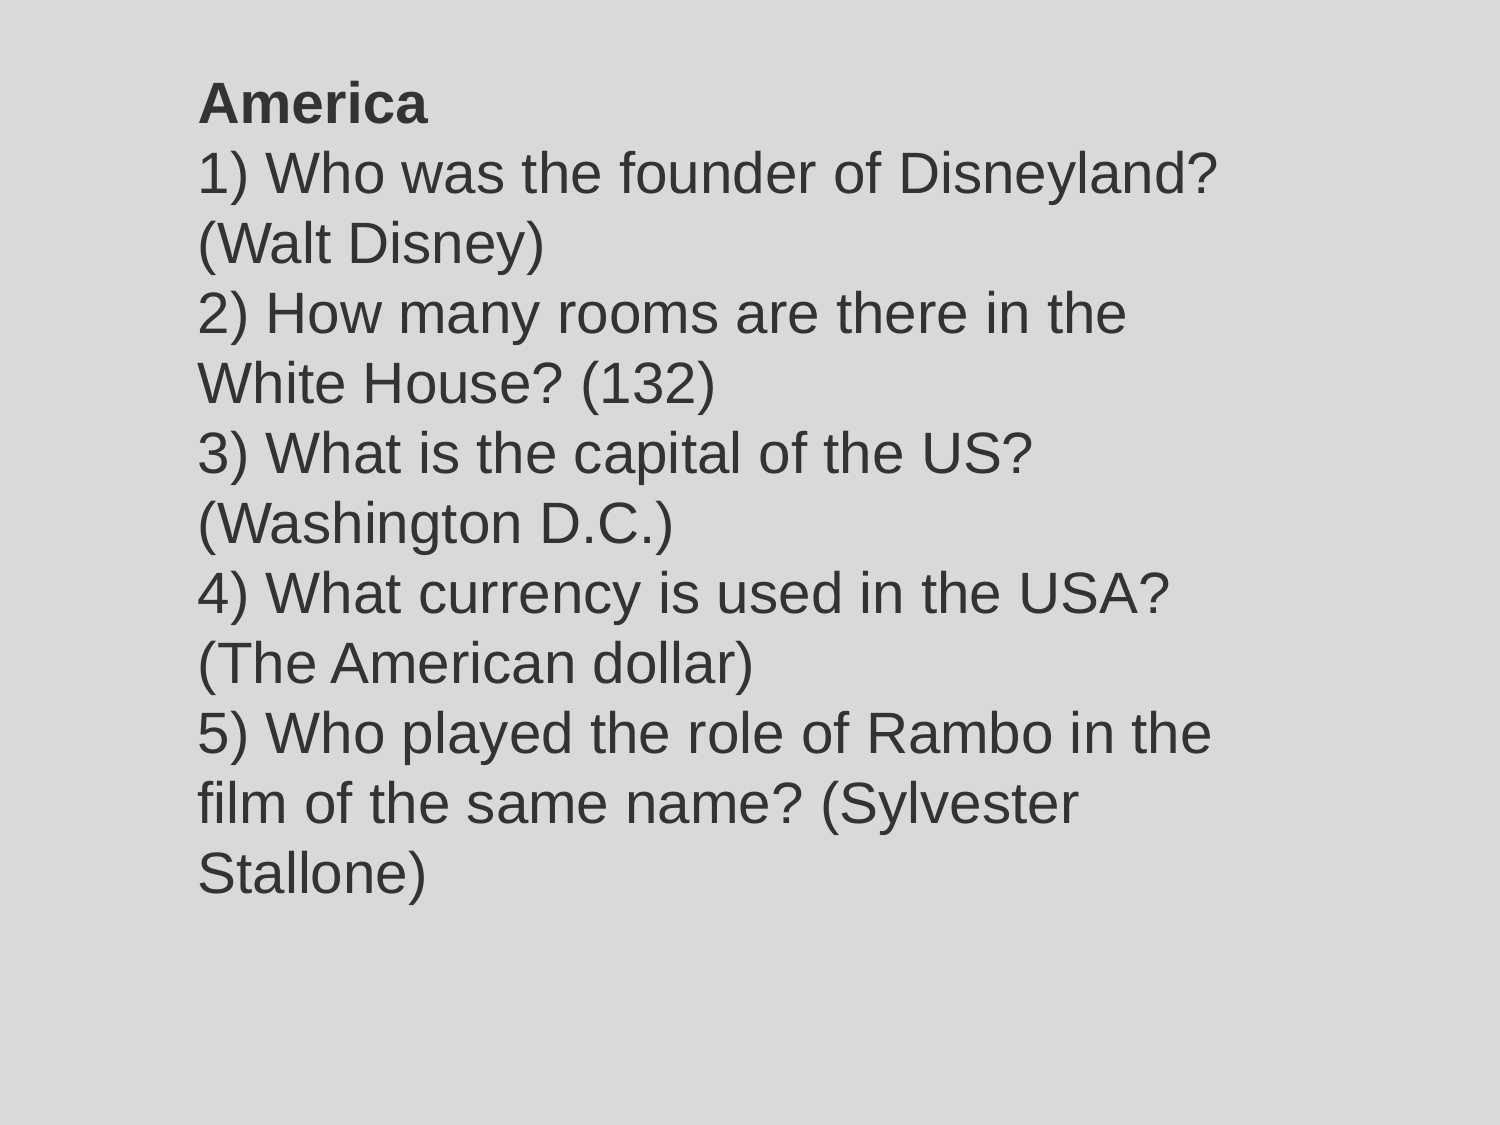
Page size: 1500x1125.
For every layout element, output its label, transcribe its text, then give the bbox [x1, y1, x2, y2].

text_box America 1) Who was the founder of Disneyland? (Walt Disney) 2) How many rooms are there in the White House? (132) 3) What is the capital of the US? (Washington D.C.) 4) What currency is used in the USA? (The American dollar) 5) Who played the role of Rambo in the film of the same name? (Sylvester Stallone) [183, 57, 1270, 913]
